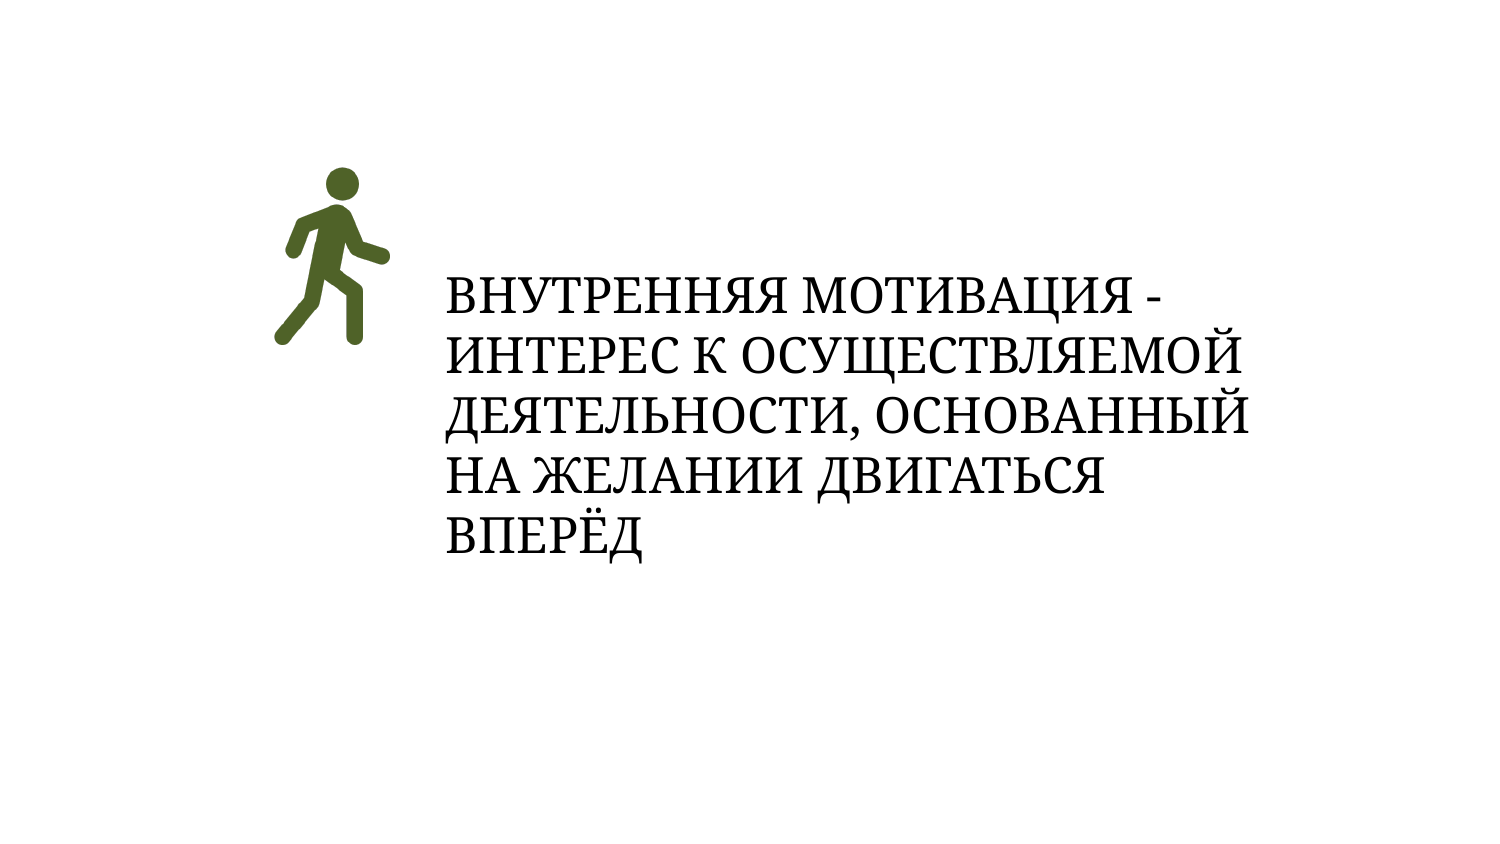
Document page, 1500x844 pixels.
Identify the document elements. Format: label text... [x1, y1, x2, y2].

picture [233, 157, 432, 356]
text_box ВНУТРЕННЯЯ МОТИВАЦИЯ - ИНТЕРЕС К ОСУЩЕСТВЛЯЕМОЙ ДЕЯТЕЛЬНОСТИ, ОСНОВАННЫЙ НА ЖЕЛАНИИ ДВИГАТЬСЯ ВПЕРЁД [430, 256, 1329, 572]
